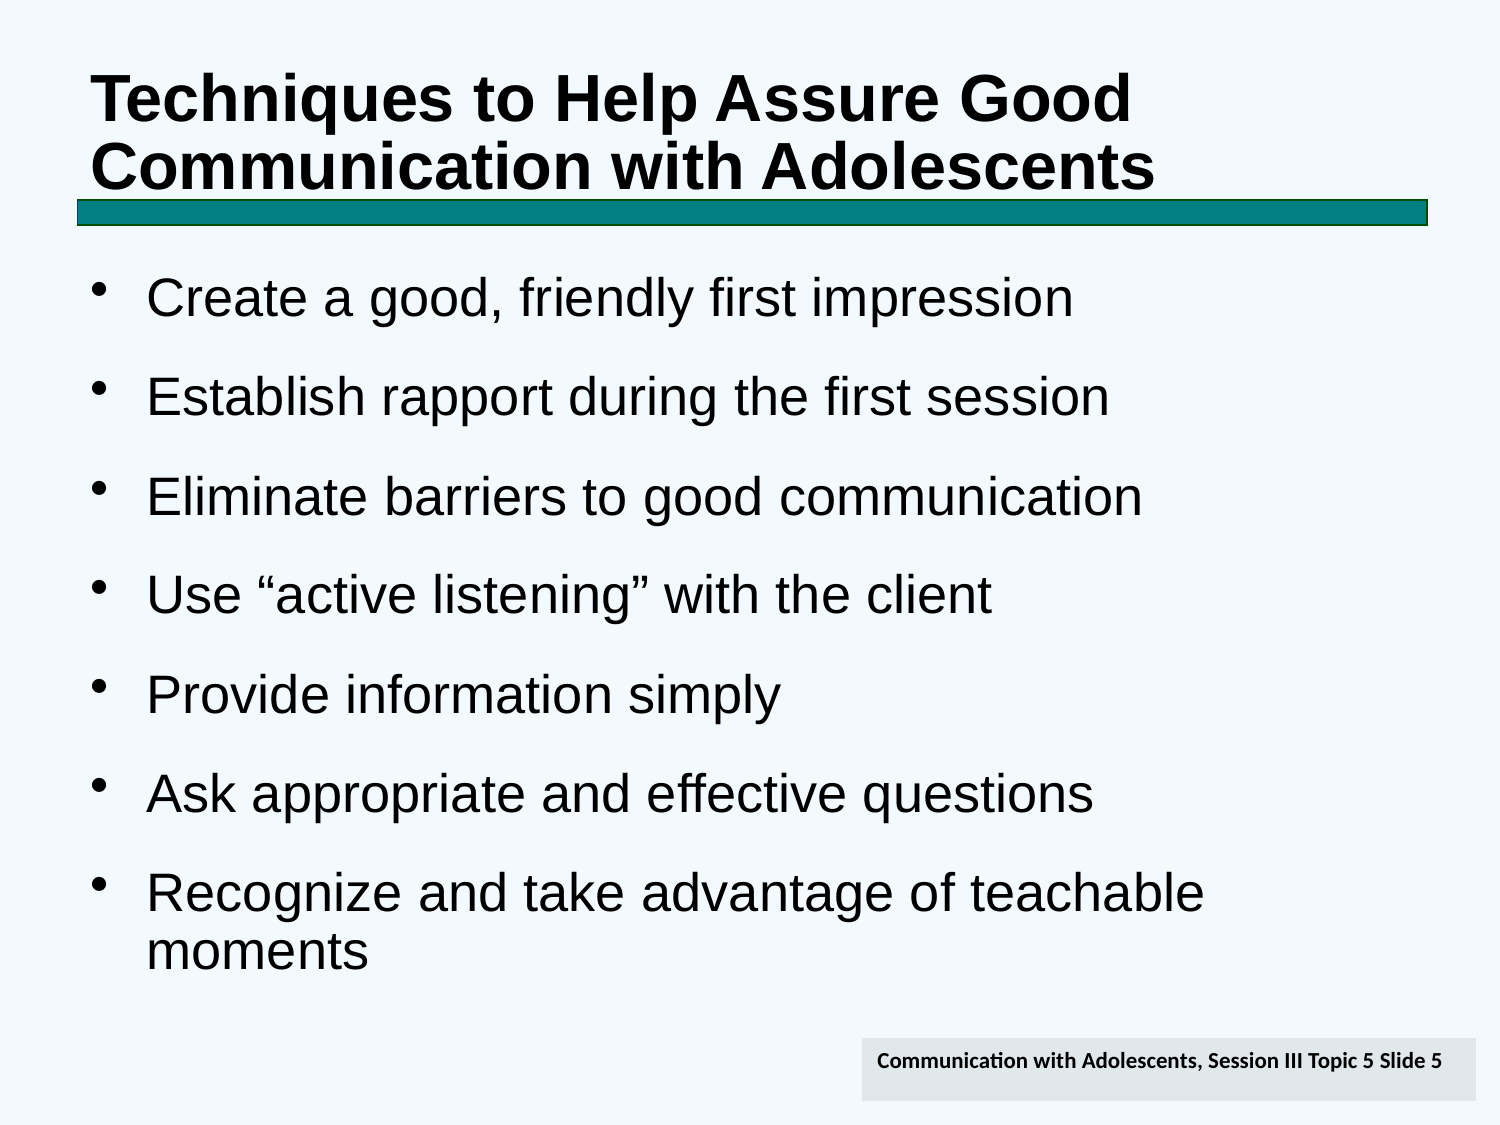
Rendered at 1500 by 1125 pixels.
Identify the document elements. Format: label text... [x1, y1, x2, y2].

list Create a good, friendly first impression Establish rapport during the first session Eliminate barriers to good communication Use “active listening” with the client Provide information simply Ask appropriate and effective questions Recognize and take advantage of teachable moments [75, 262, 1425, 1005]
title Techniques to Help Assure Good Communication with Adolescents [75, 41, 1425, 229]
text_box Communication with Adolescents, Session III Topic 5 Slide 5 [862, 1038, 1475, 1100]
